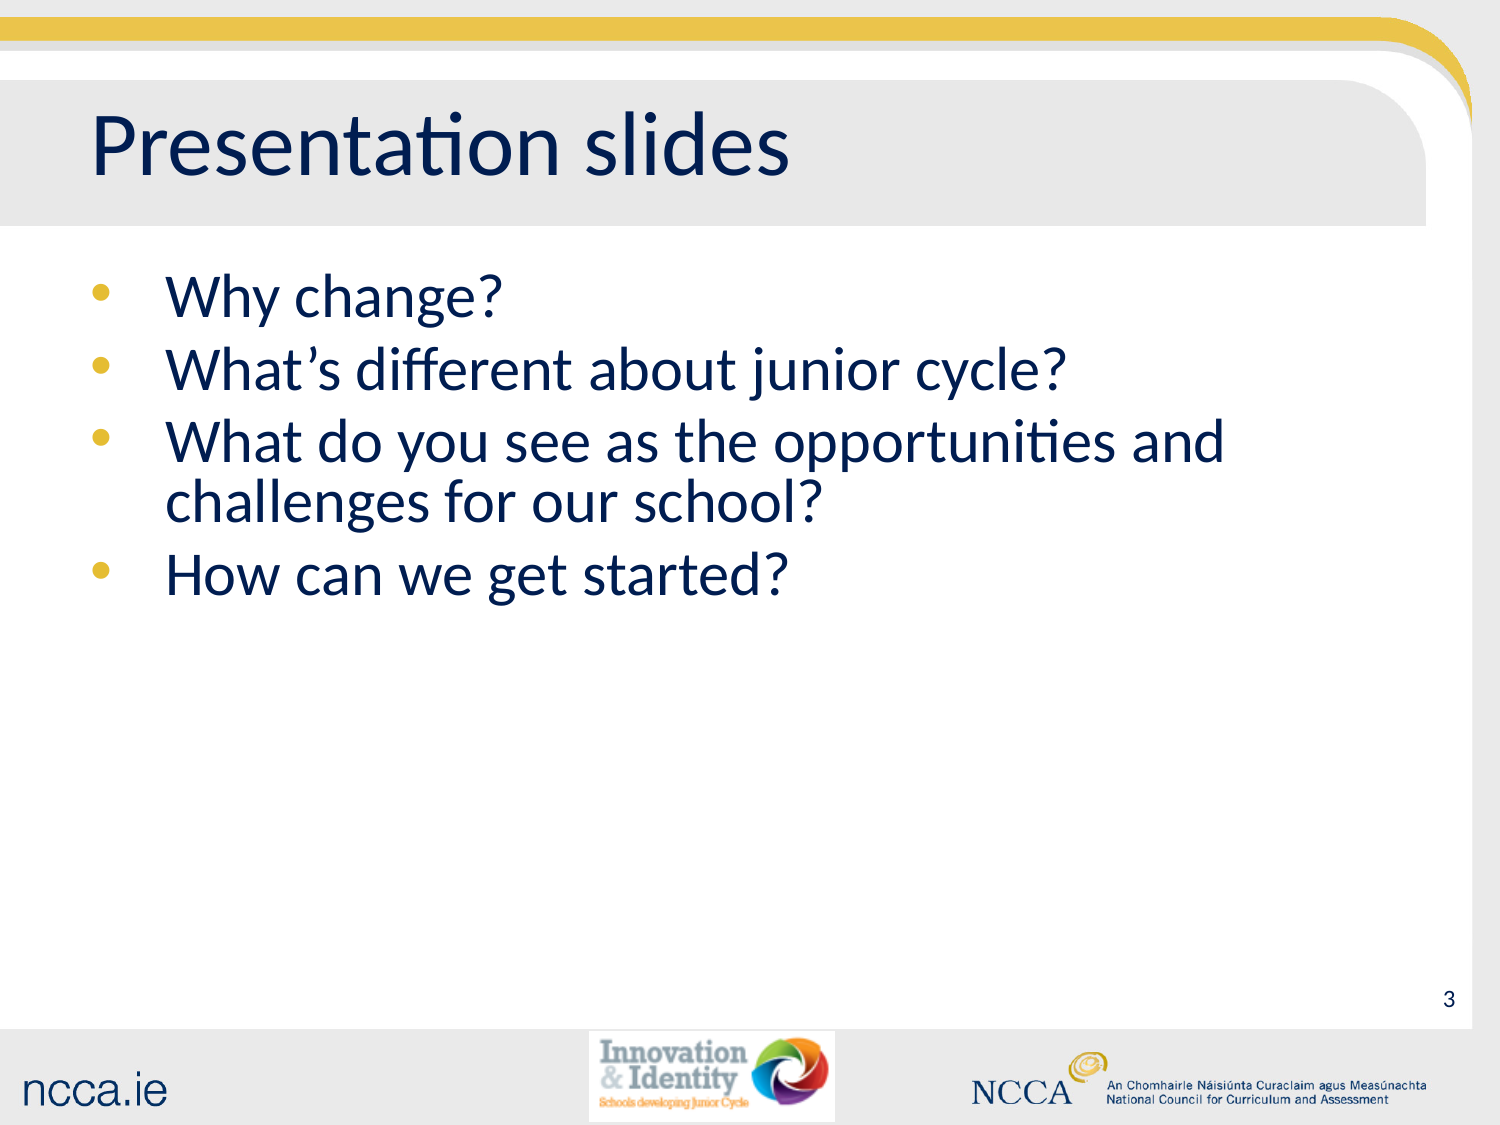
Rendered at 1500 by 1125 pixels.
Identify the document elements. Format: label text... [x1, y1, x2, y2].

title Presentation slides [75, 45, 1425, 233]
picture [0, 0, 1500, 1125]
list Why change? What’s different about junior cycle? What do you see as the opportunities and challenges for our school? How can we get started? [75, 262, 1425, 1005]
text_box 2 [1314, 967, 1471, 1028]
